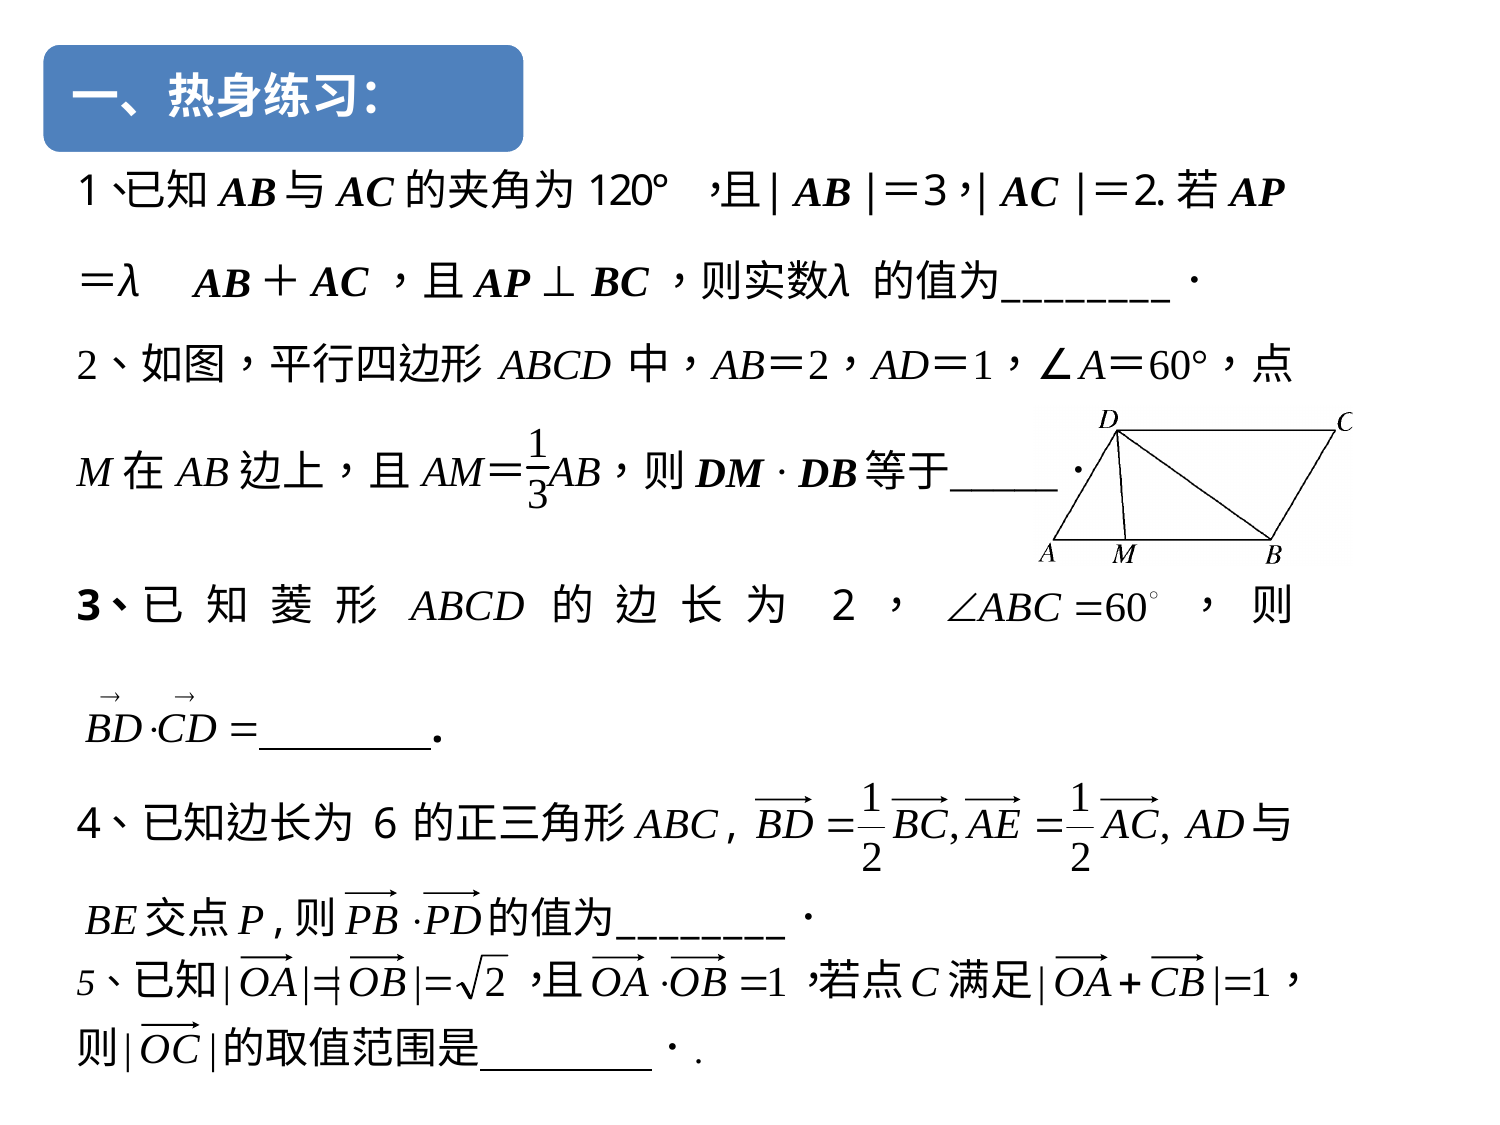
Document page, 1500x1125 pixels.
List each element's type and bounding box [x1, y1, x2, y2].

text_box [41, 42, 526, 155]
text_box [76, 155, 1353, 1125]
